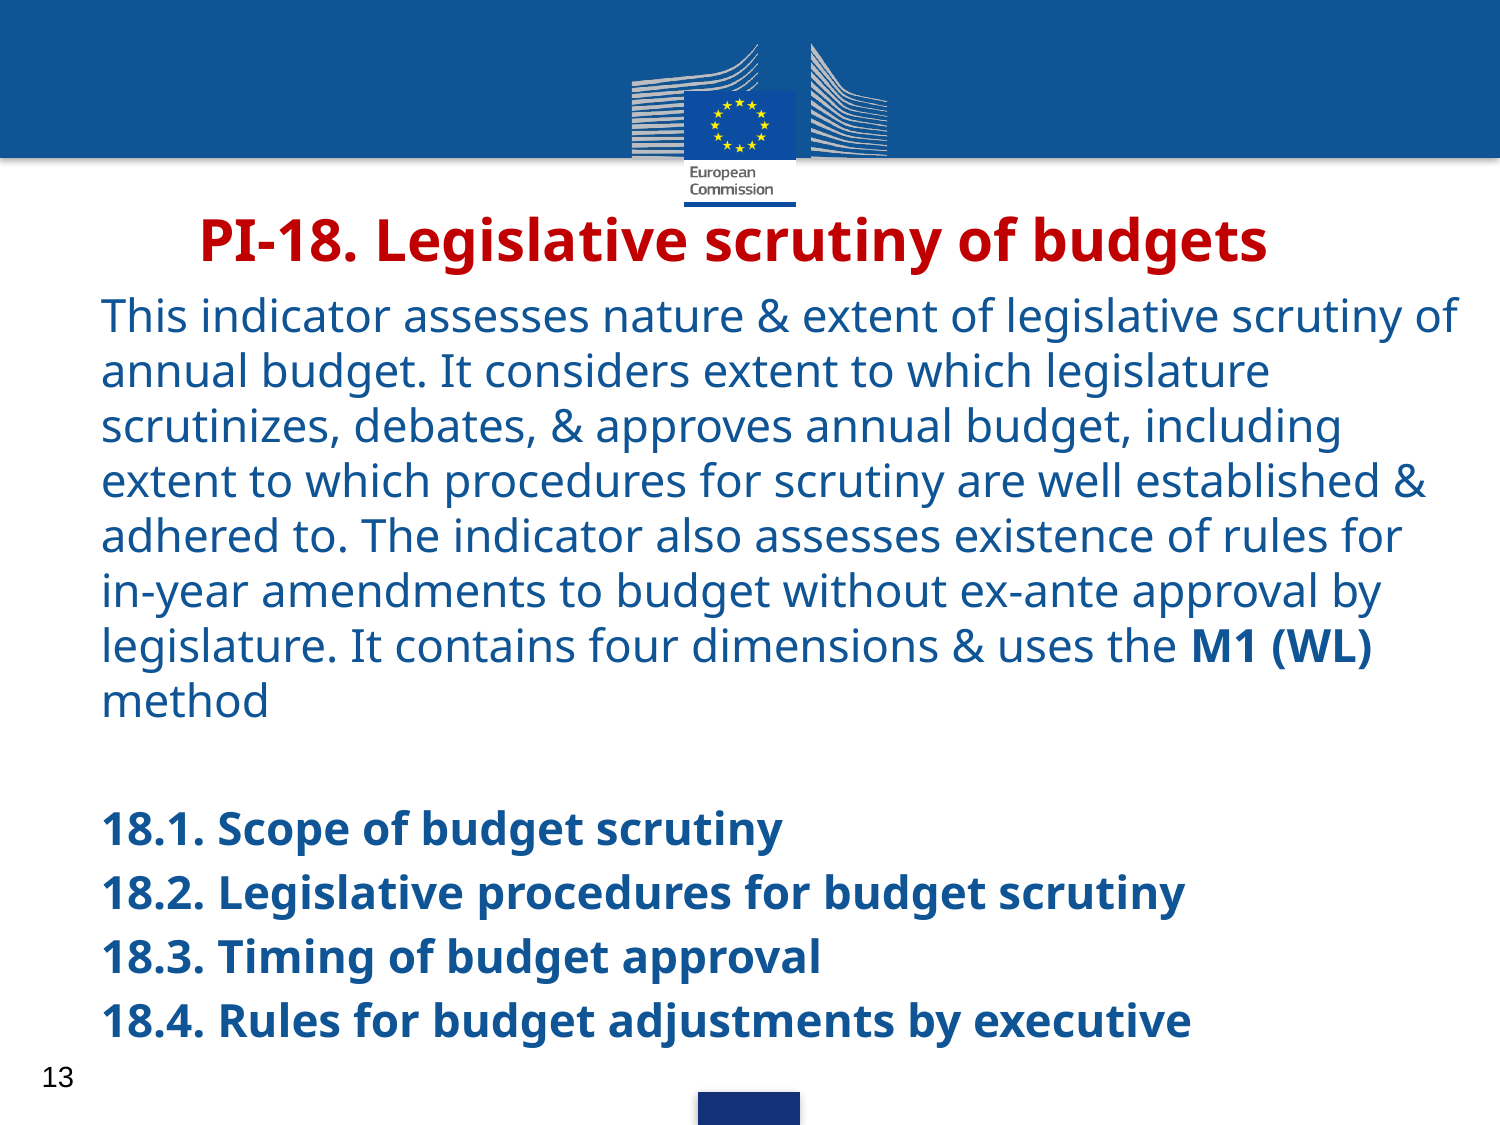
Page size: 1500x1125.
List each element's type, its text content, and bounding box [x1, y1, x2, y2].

list This indicator assesses nature & extent of legislative scrutiny of annual budget. It considers extent to which legislature scrutinizes, debates, & approves annual budget, including extent to which procedures for scrutiny are well established & adhered to. The indicator also assesses existence of rules for in-year amendments to budget without ex-ante approval by legislature. It contains four dimensions & uses the M1 (WL) method 18.1. Scope of budget scrutiny 18.2. Legislative procedures for budget scrutiny 18.3. Timing of budget approval 18.4. Rules for budget adjustments by executive [29, 278, 1483, 988]
title PI-18. Legislative scrutiny of budgets [0, 196, 1483, 279]
slide_number 13 [26, 1022, 502, 1102]
